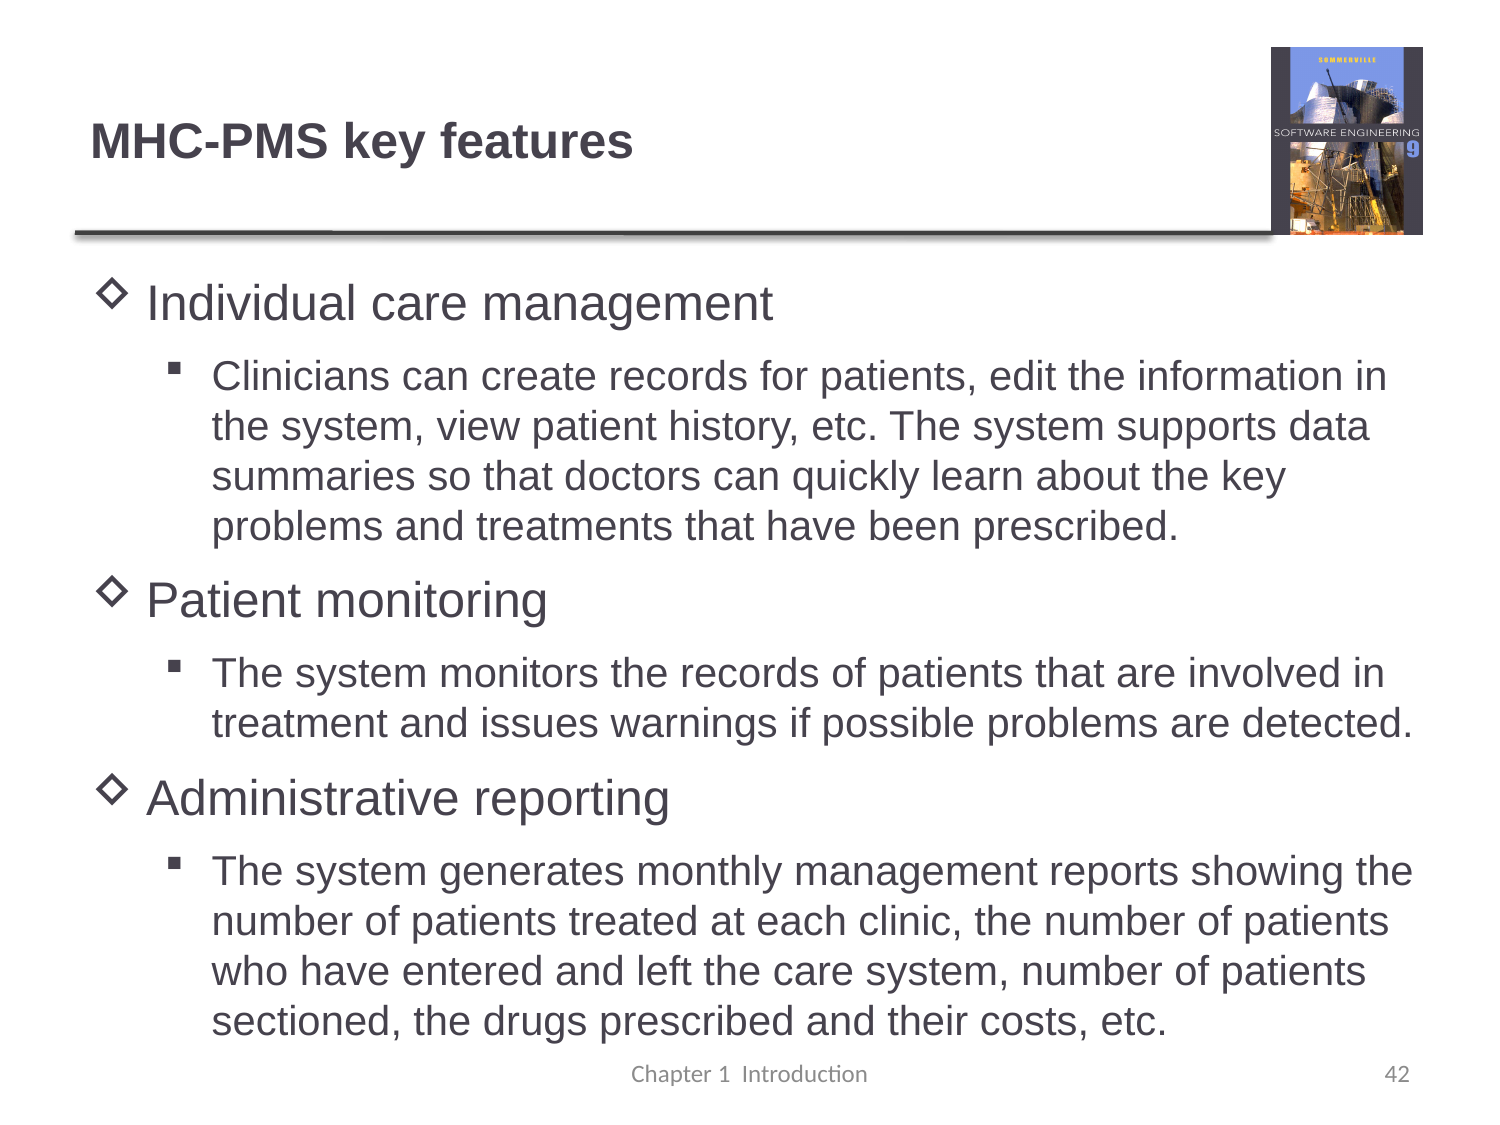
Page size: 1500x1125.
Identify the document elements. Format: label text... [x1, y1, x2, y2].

title MHC-PMS key features [74, 44, 1272, 233]
footer Chapter 1 Introduction [512, 1042, 988, 1103]
list Individual care management Clinicians can create records for patients, edit the information in the system, view patient history, etc. The system supports data summaries so that doctors can quickly learn about the key problems and treatments that have been prescribed. Patient monitoring The system monitors the records of patients that are involved in treatment and issues warnings if possible problems are detected. Administrative reporting The system generates monthly management reports showing the number of patients treated at each clinic, the number of patients who have entered and left the care system, number of patients sectioned, the drugs prescribed and their costs, etc. [75, 262, 1466, 1005]
picture [1272, 47, 1423, 235]
slide_number 42 [1074, 1042, 1425, 1103]
